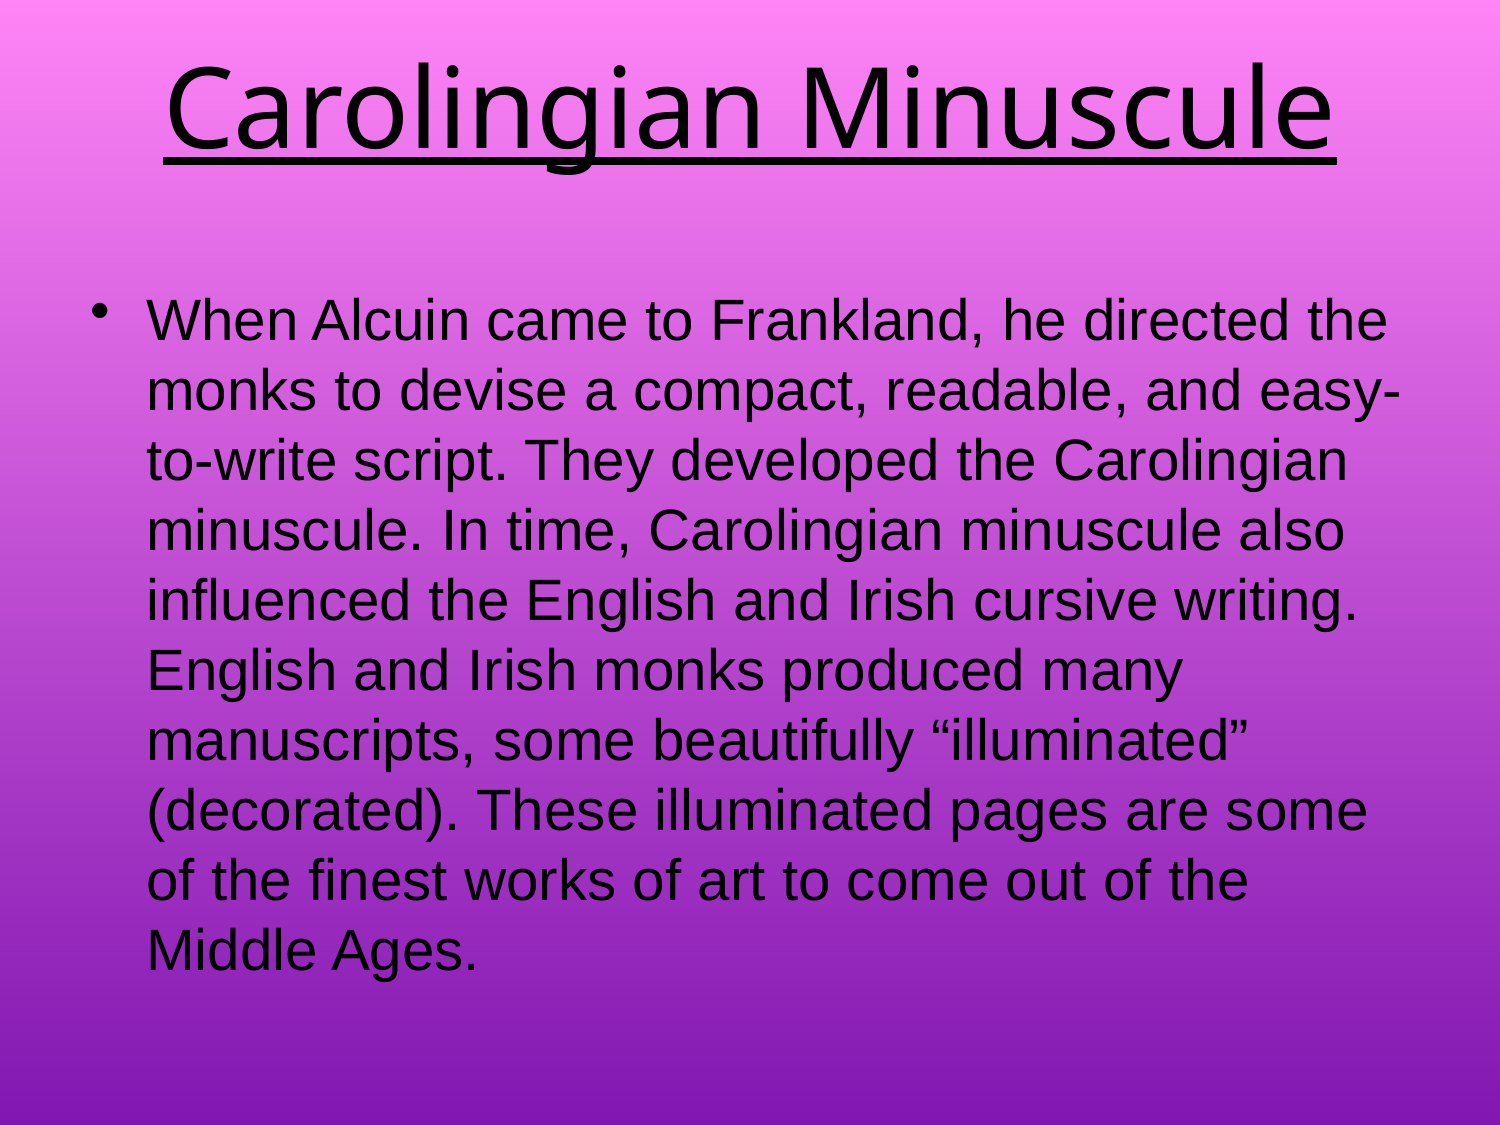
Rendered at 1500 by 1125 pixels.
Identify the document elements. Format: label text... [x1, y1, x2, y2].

title Carolingian Minuscule [74, 44, 1426, 163]
list When Alcuin came to Frankland, he directed the monks to devise a compact, readable, and easy-to-write script. They developed the Carolingian minuscule. In time, Carolingian minuscule also influenced the English and Irish cursive writing. English and Irish monks produced many manuscripts, some beautifully “illuminated” (decorated). These illuminated pages are some of the finest works of art to come out of the Middle Ages. [74, 274, 1426, 1093]
